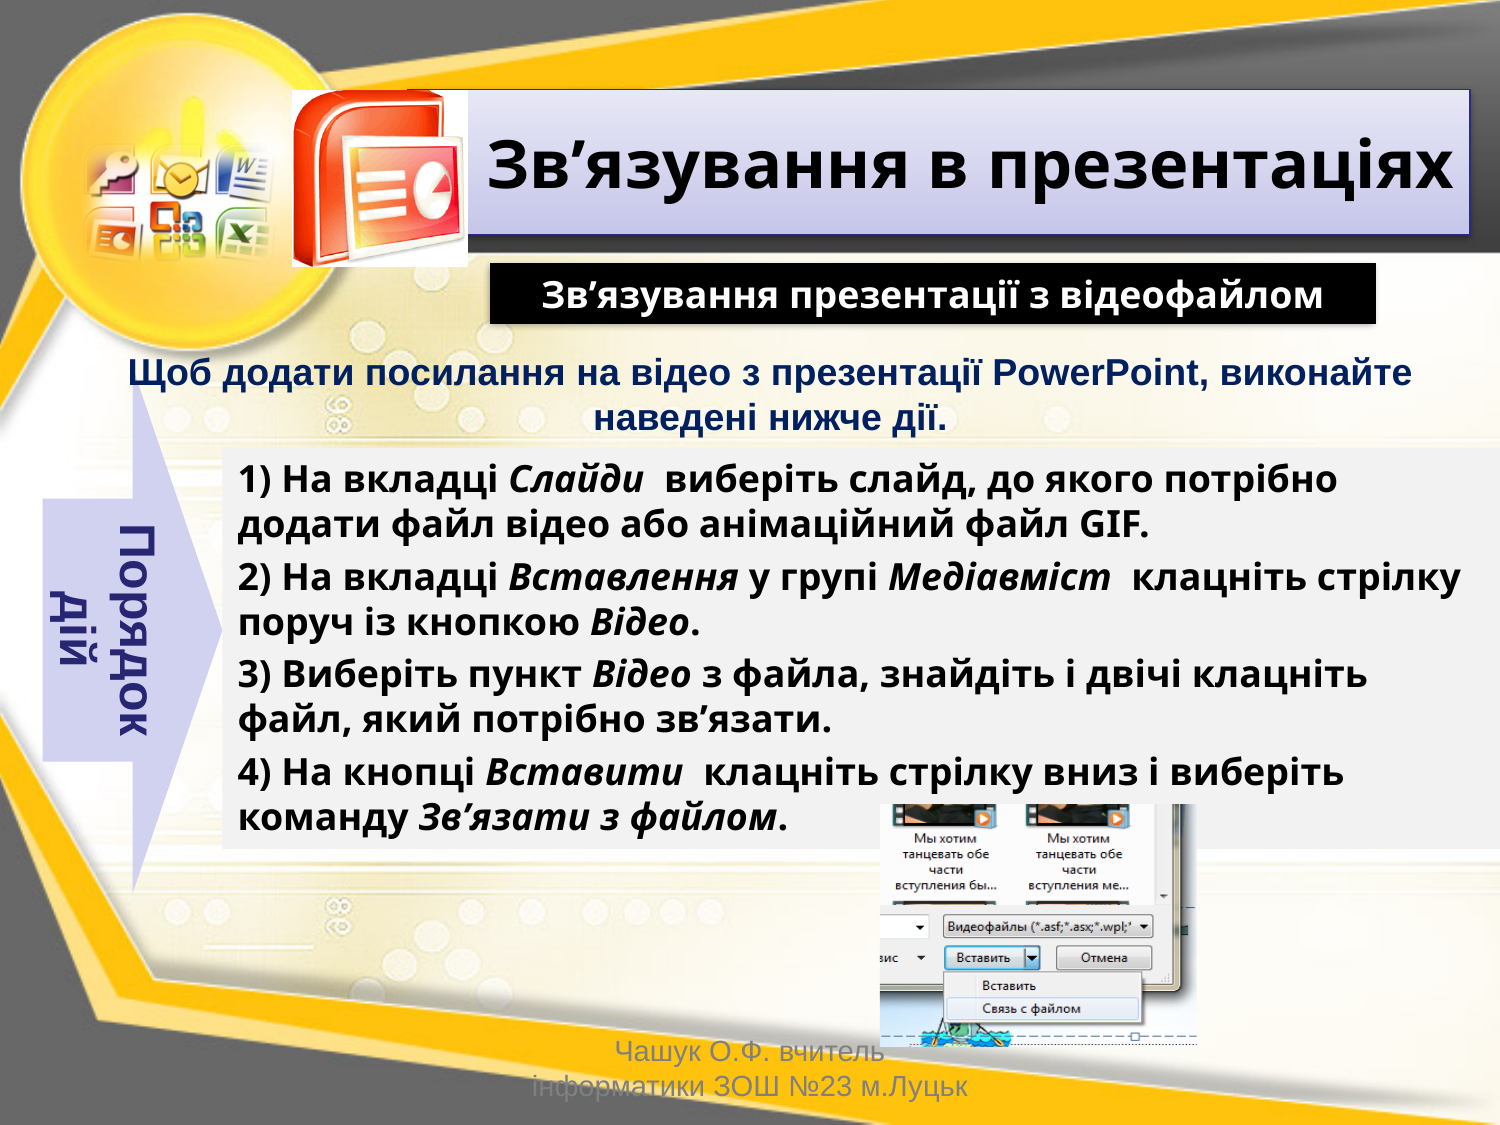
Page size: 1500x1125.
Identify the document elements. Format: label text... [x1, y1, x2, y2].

picture [0, 0, 1500, 1125]
picture [160, 446, 1500, 626]
text_box Щоб додати посилання на відео з презентації PowerPoint, виконайте наведені нижче дії. [41, 340, 1500, 446]
title Зв’язування в презентаціях [466, 89, 1471, 235]
footer Чашук О.Ф. вчитель інформатики ЗОШ №23 м.Луцьк [512, 1024, 988, 1103]
text_box Порядок дій [42, 446, 223, 894]
text_box Зв’язування презентації з відеофайлом [490, 263, 1376, 324]
list 1) На вкладці Слайди виберіть слайд, до якого потрібно додати файл відео або анімаційний файл GIF. 2) На вкладці Вставлення у групі Медіавміст клацніть стрілку поруч із кнопкою Відео. 3) Виберіть пункт Відео з файла, знайдіть і двічі клацніть файл, який потрібно зв’язати. 4) На кнопці Вставити клацніть стрілку вниз і виберіть команду Зв’язати з файлом. [222, 447, 1500, 849]
